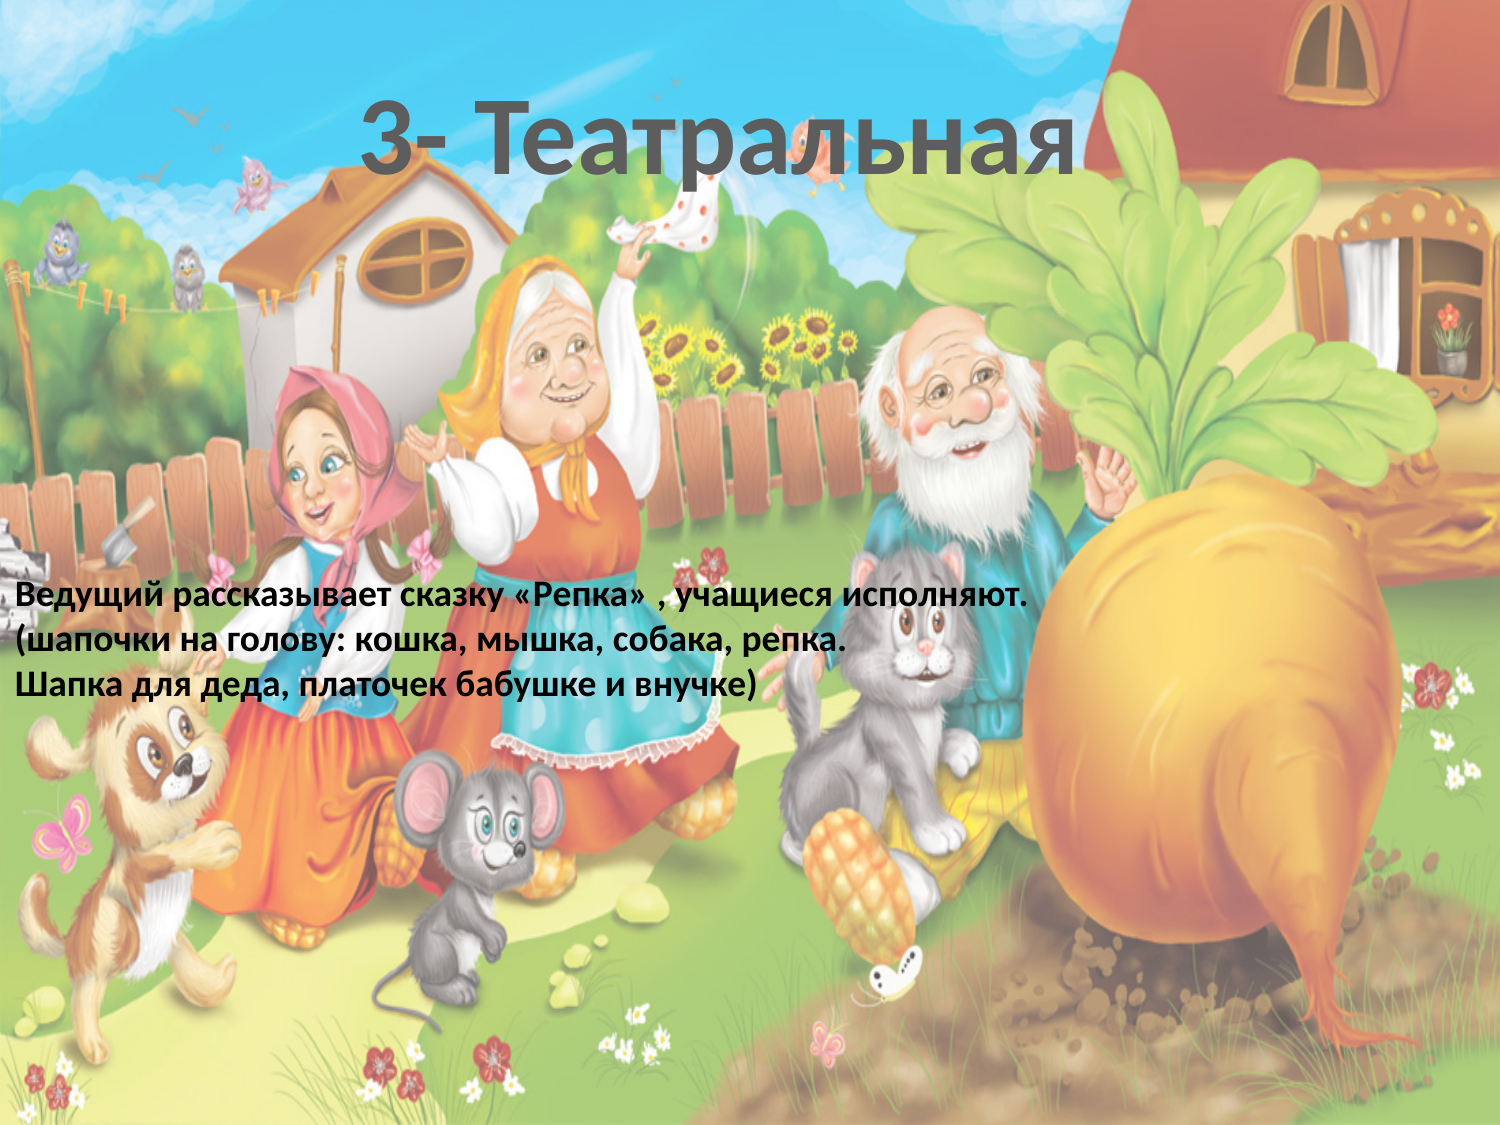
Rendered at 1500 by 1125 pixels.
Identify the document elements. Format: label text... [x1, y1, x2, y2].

text_box Ведущий рассказывает сказку «Репка» , учащиеся исполняют. (шапочки на голову: кошка, мышка, собака, репка. Шапка для деда, платочек бабушке и внучке) [0, 561, 1500, 712]
text_box 3- Театральная [342, 54, 1096, 340]
